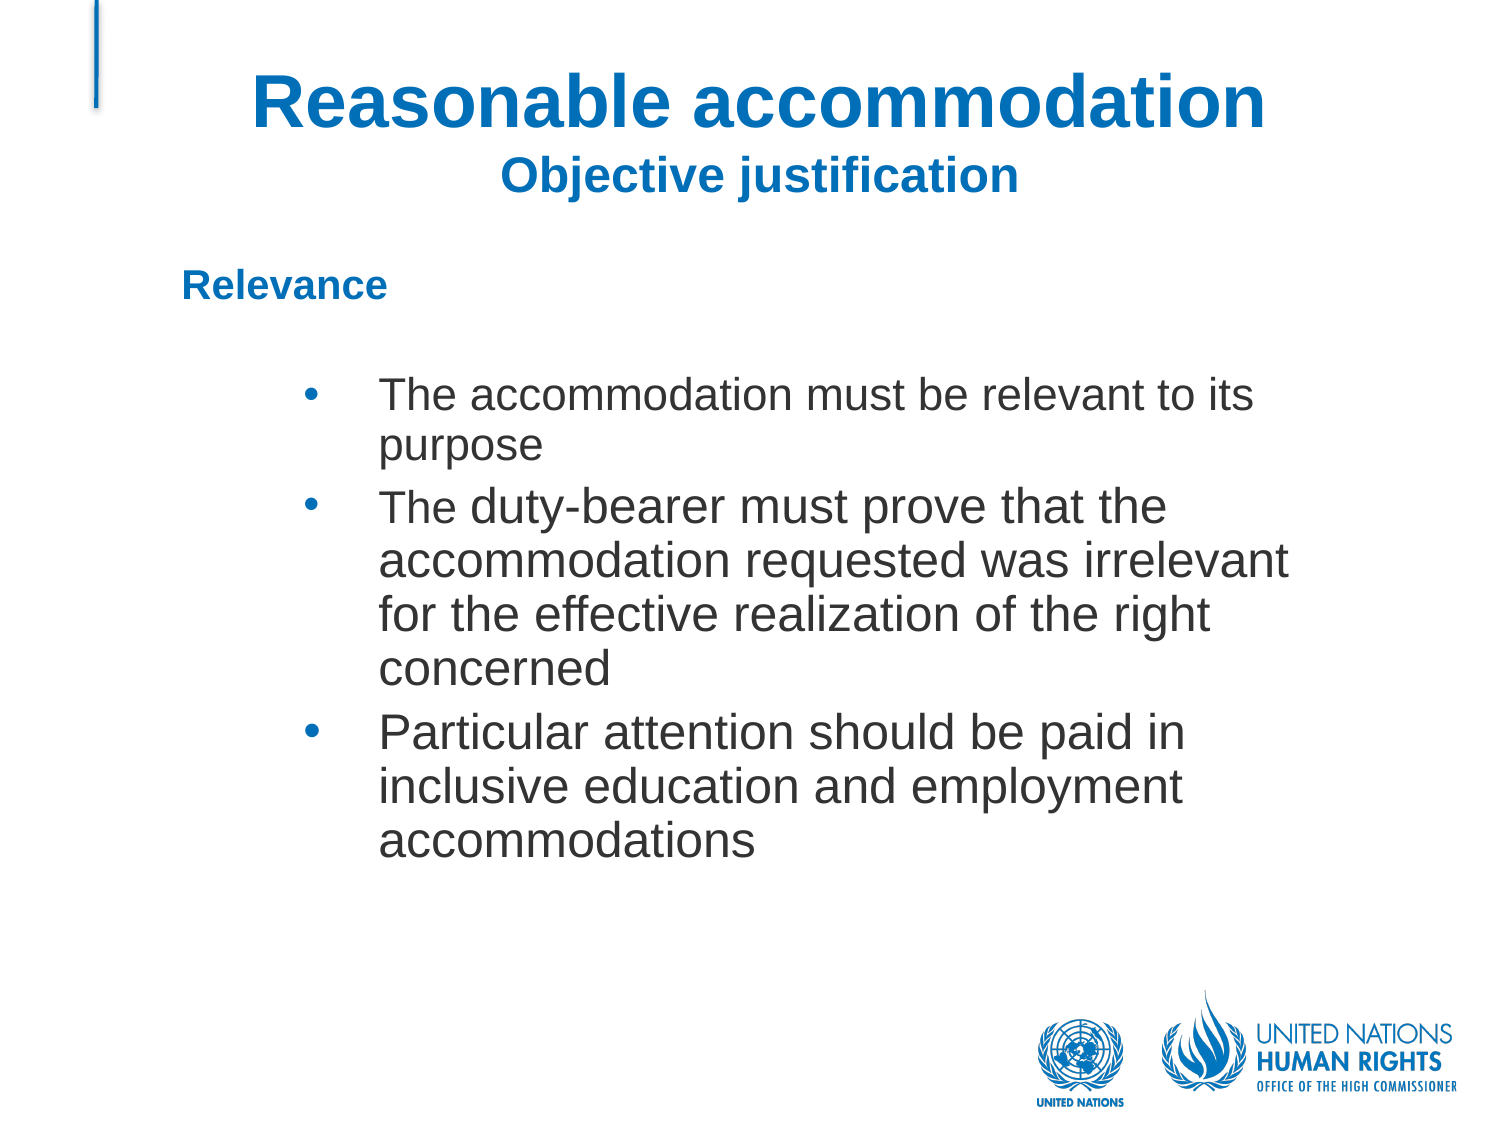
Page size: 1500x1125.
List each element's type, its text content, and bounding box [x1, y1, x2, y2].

picture [1037, 990, 1457, 1107]
text_box Relevance The accommodation must be relevant to its purpose The duty-bearer must prove that the accommodation requested was irrelevant for the effective realization of the right concerned Particular attention should be paid in inclusive education and employment accommodations [166, 256, 1325, 925]
title Reasonable accommodation Objective justification [64, 45, 1456, 224]
